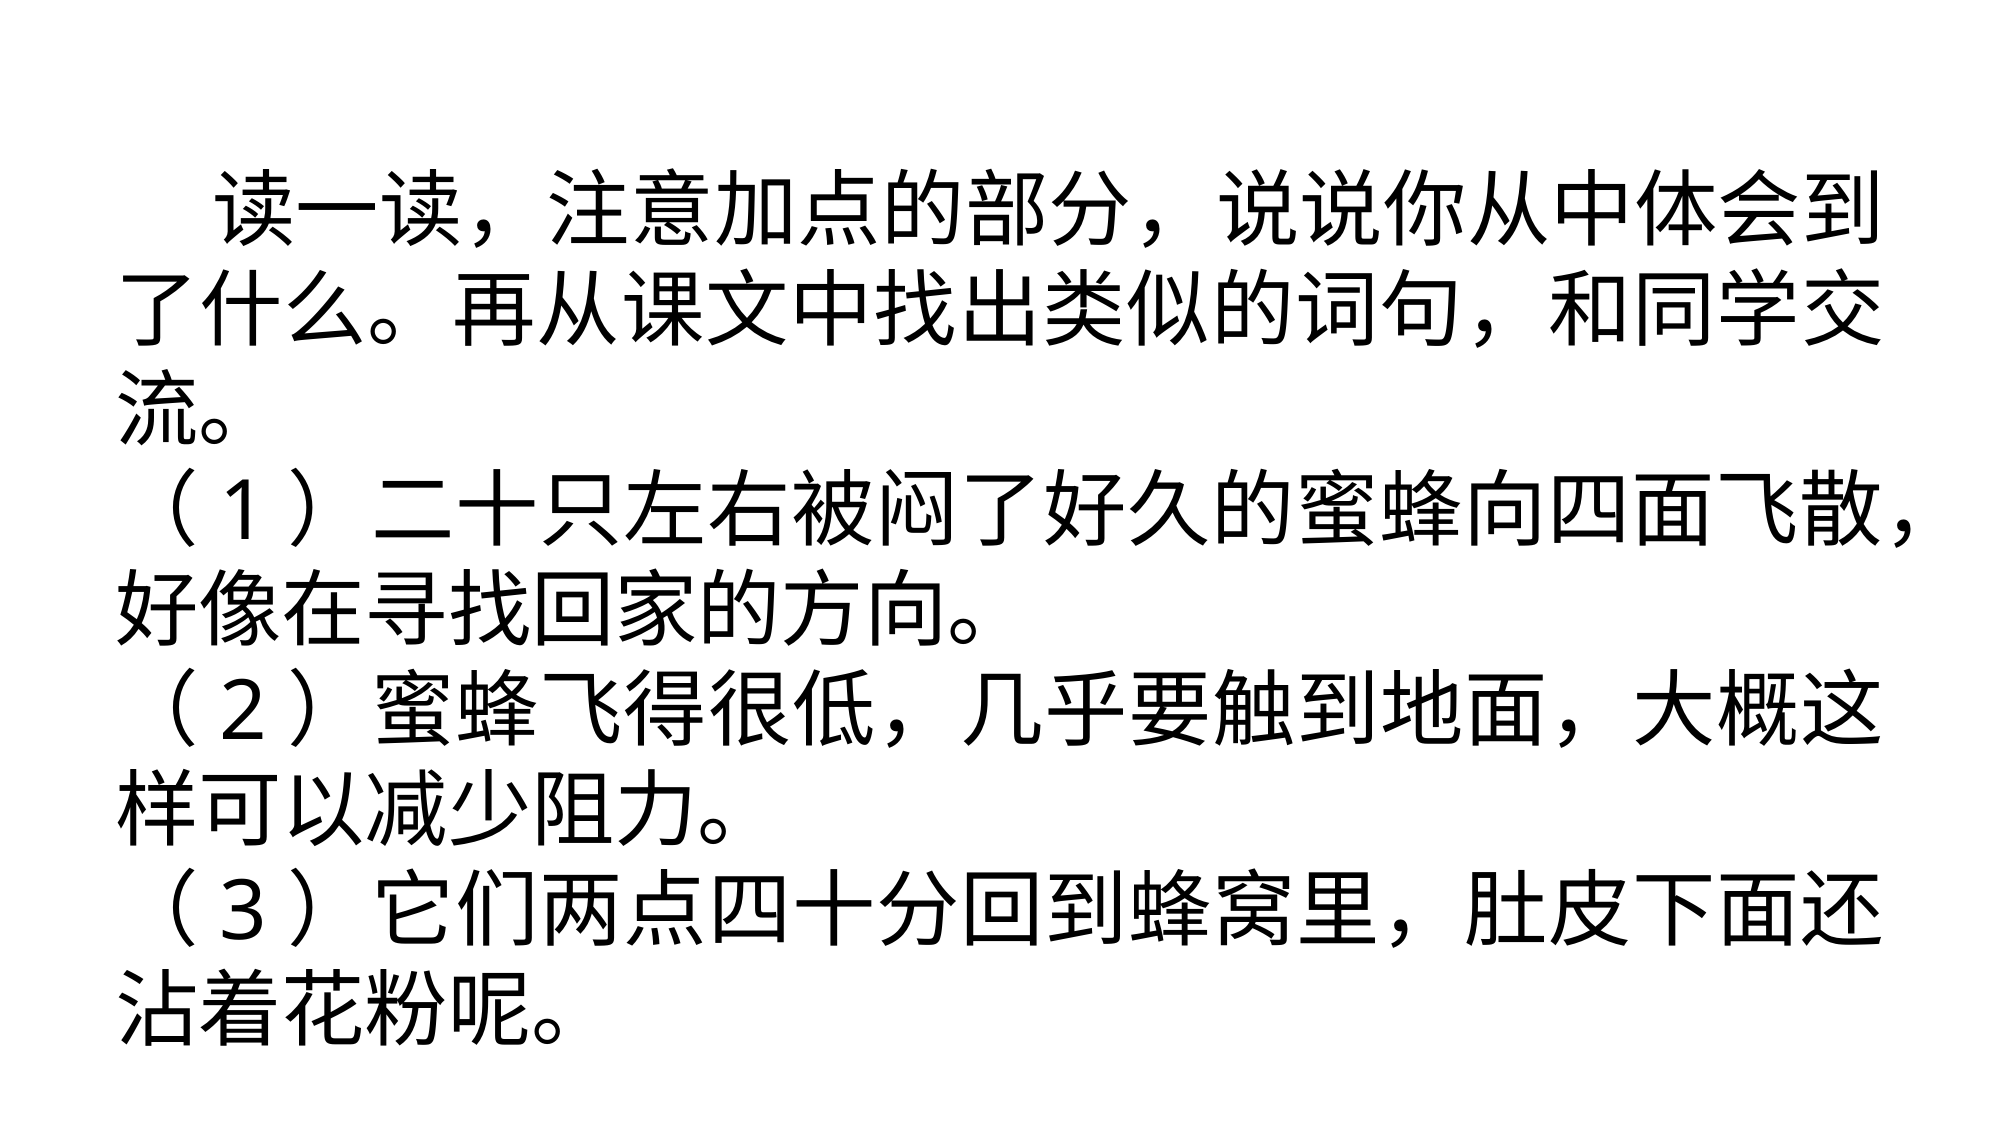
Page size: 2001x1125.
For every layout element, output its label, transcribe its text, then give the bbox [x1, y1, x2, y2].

text_box 读一读，注意加点的部分，说说你从中体会到了什么。再从课文中找出类似的词句，和同学交流。 （1）二十只左右被闷了好久的蜜蜂向四面飞散，好像在寻找回家的方向。 （2）蜜蜂飞得很低，几乎要触到地面，大概这样可以减少阻力。 （3）它们两点四十分回到蜂窝里，肚皮下面还沾着花粉呢。 [100, 149, 1900, 1064]
